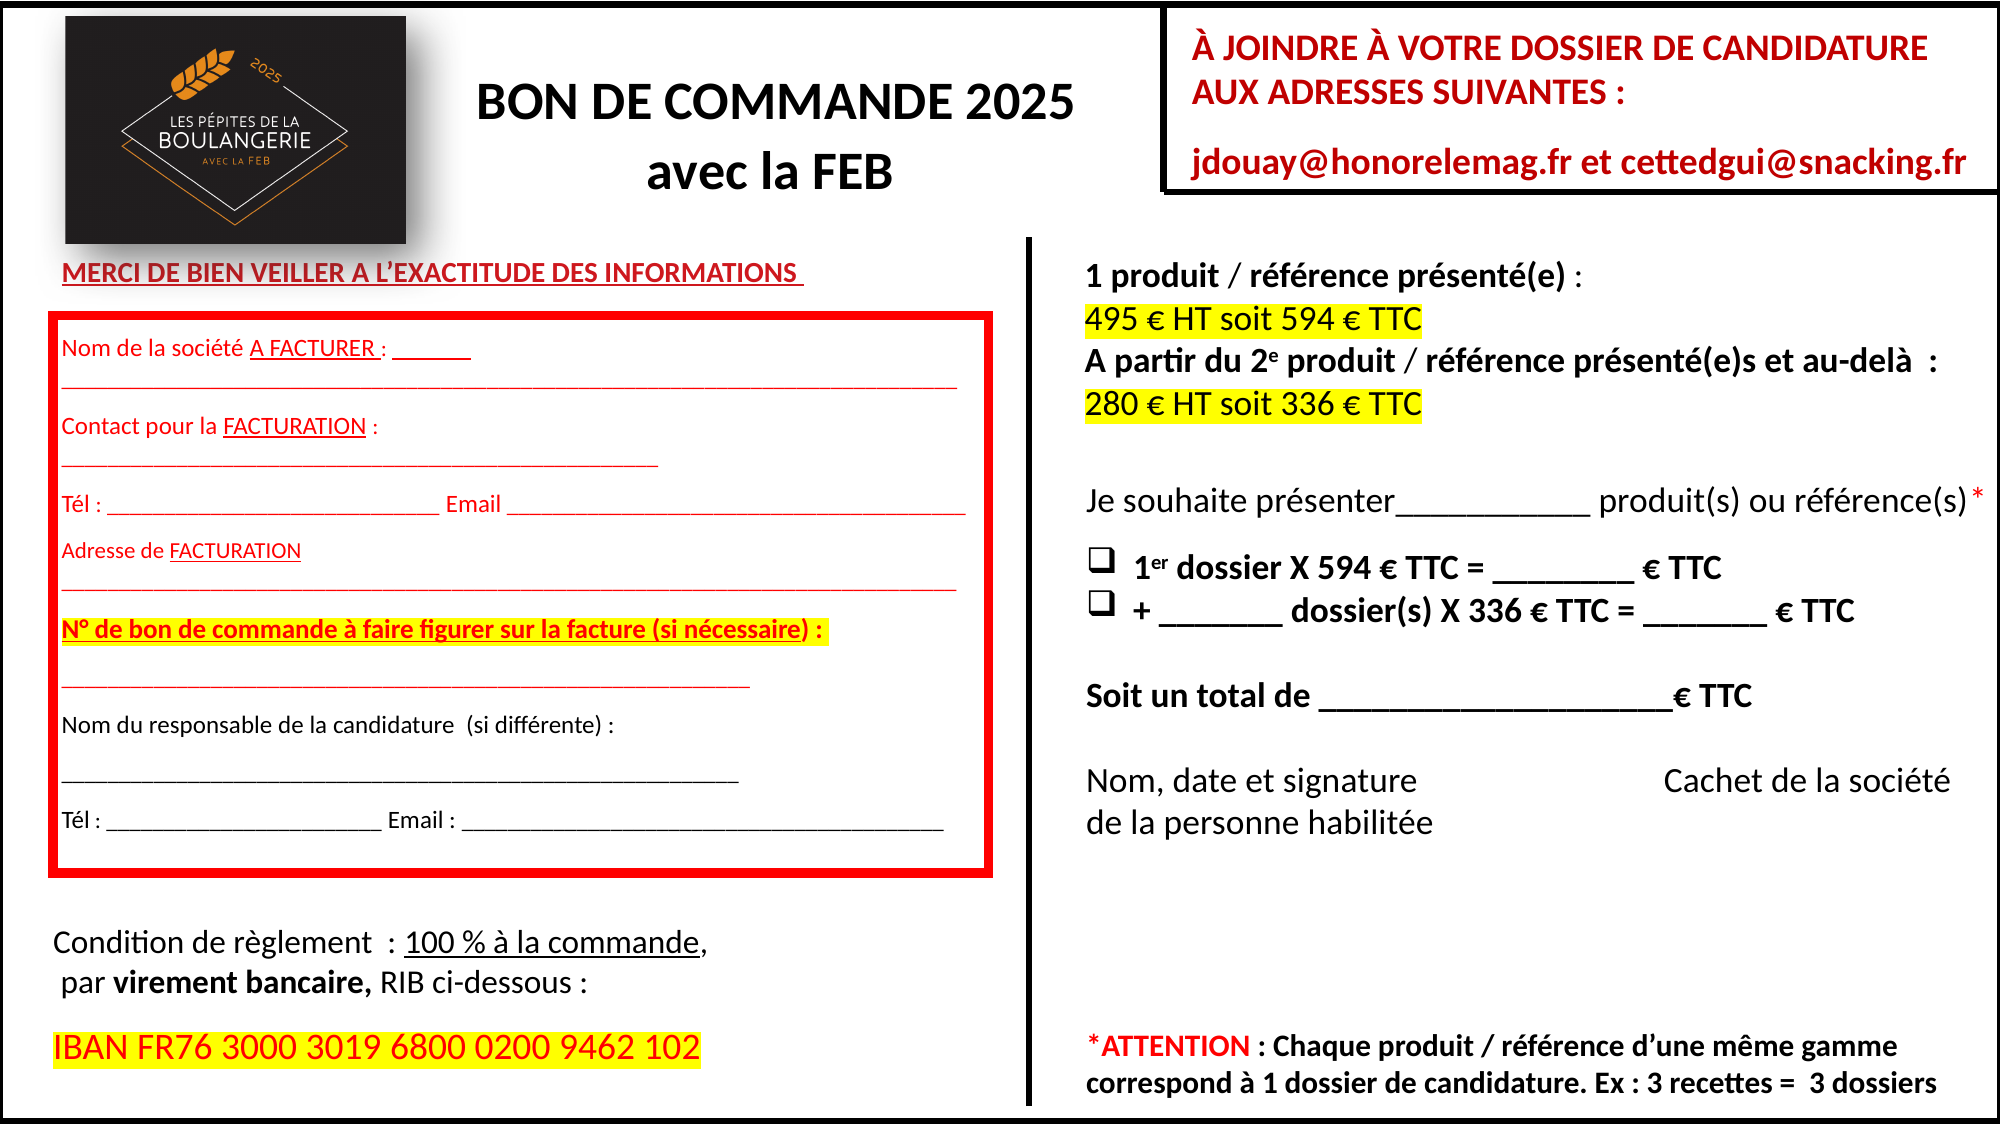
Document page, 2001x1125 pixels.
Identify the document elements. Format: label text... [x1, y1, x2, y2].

text_box BON DE COMMANDE 2025 avec la FEB [452, 53, 1106, 281]
text_box À JOINDRE À VOTRE DOSSIER DE CANDIDATURE AUX ADRESSES SUIVANTES : jdouay@honorelemag.fr et cettedgui@snacking.fr [1177, 15, 2000, 147]
picture [65, 16, 406, 244]
text_box 1 produit / référence présenté(e) : 495 € HT soit 594 € TTC A partir du 2e produit / référence présenté(e)s et au-delà : 280 € HT soit 336 € TTC [1069, 245, 2000, 520]
text_box *ATTENTION : Chaque produit / référence d’une même gamme correspond à 1 dossier de candidature. Ex : 3 recettes = 3 dossiers [1071, 1017, 2000, 1125]
text_box Je souhaite présenter___________ produit(s) ou référence(s)* 1er dossier X 594 € TTC = ________ € TTC + _______ dossier(s) X 336 € TTC = _______ € TTC Soit un total de ____________________€ TTC Nom, date et signature Cachet de la société de la personne habilitée [1071, 469, 2000, 850]
text_box [0, 3, 2000, 1122]
text_box [52, 314, 990, 874]
text_box MERCI DE BIEN VEILLER A L’EXACTITUDE DES INFORMATIONS Nom de la société A FACTURER : ______________________________________________________________________________ Contact pour la FACTURATION : ____________________________________________________ Tél : _____________________________ Email ________________________________________ Adresse de FACTURATION ______________________________________________________________________________ N° de bon de commande à faire figurer sur la facture (si nécessaire) : ____________________________________________________________ Nom du responsable de la candidature (si différente) : ___________________________________________________________ Tél : ________________________ Email : __________________________________________ [46, 243, 983, 831]
text_box Condition de règlement : 100 % à la commande, par virement bancaire, RIB ci-dessous : IBAN FR76 3000 3019 6800 0200 9462 102 [38, 912, 1023, 1120]
